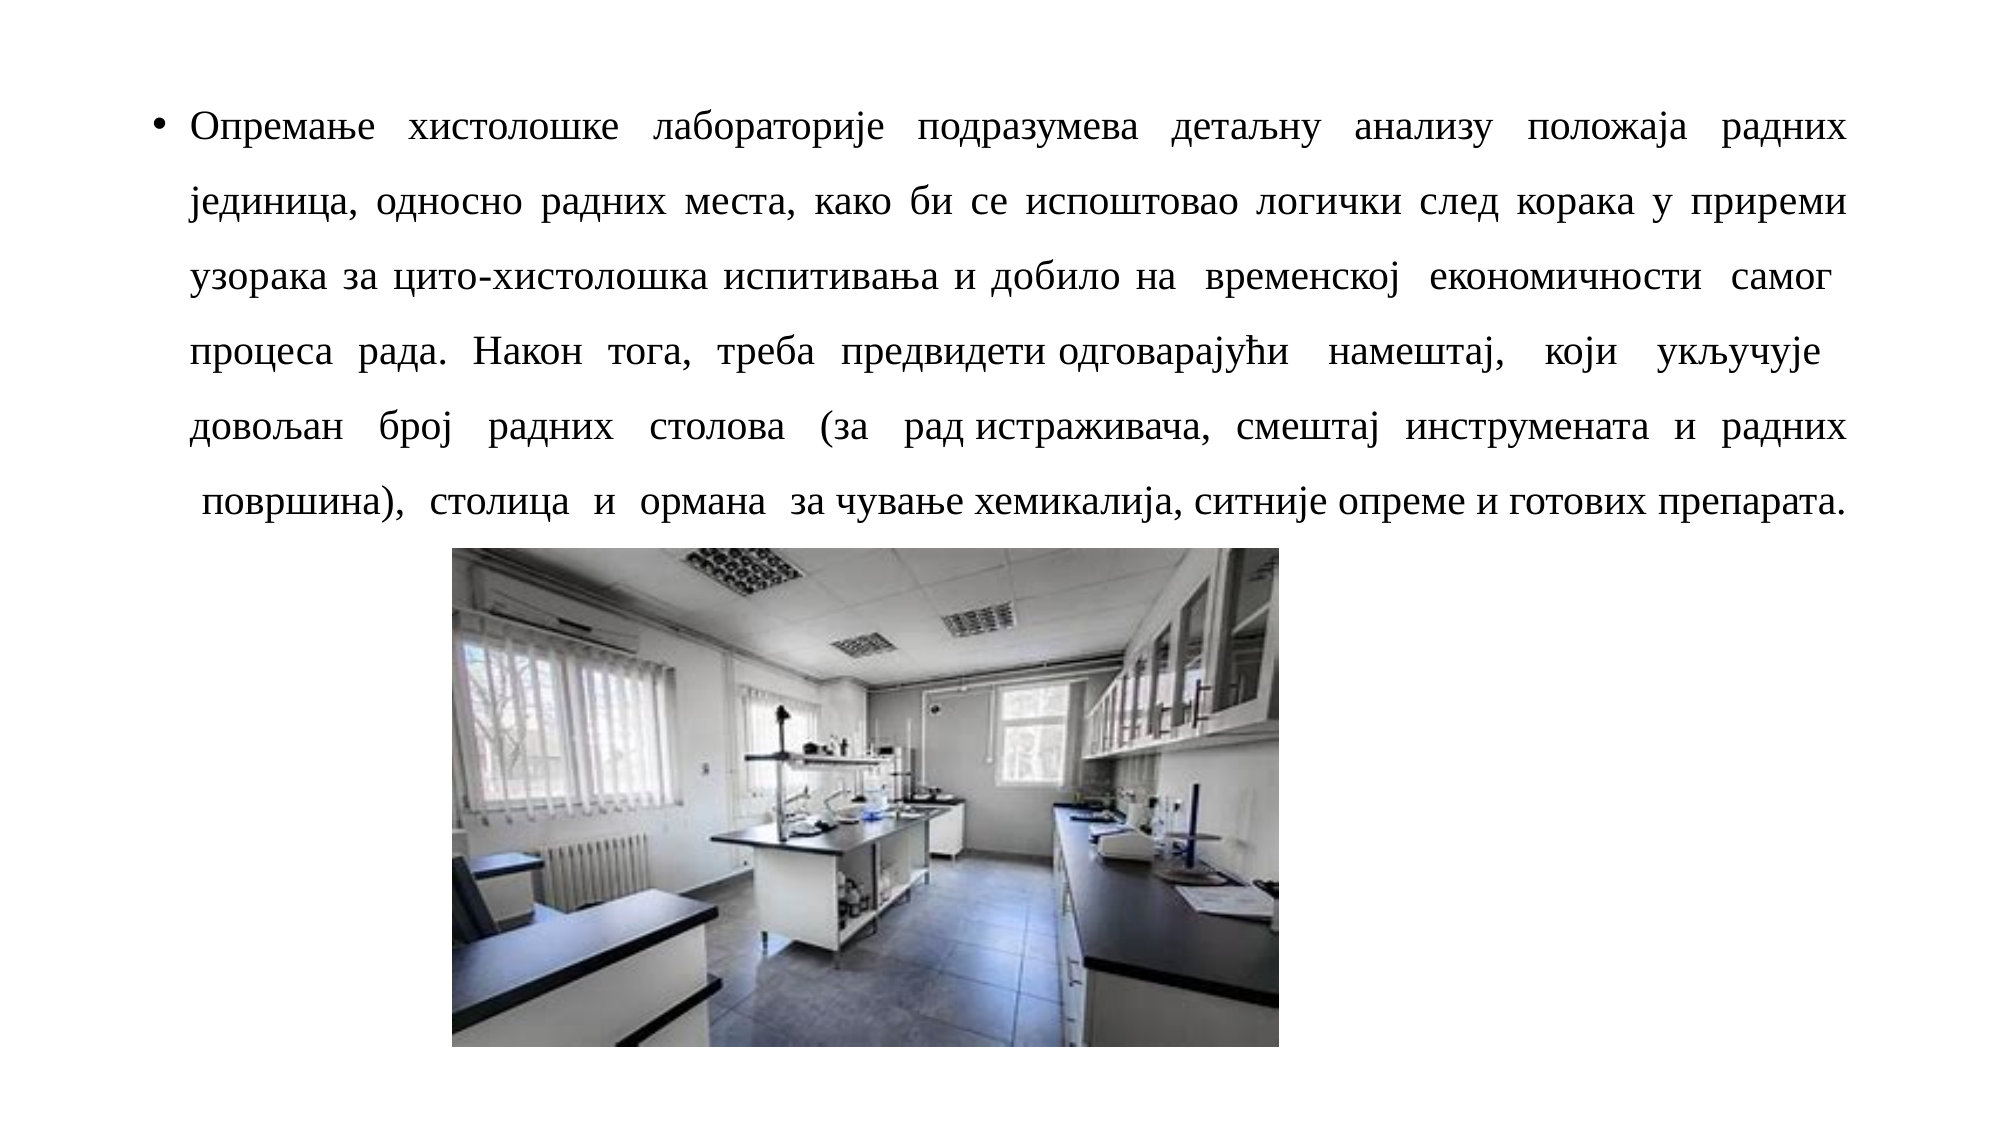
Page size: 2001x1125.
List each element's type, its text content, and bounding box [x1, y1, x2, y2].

list Опремање хистолошке лабораторије подразумева детаљну анализу положаја радних јединица, односно радних места, како би се испоштовао логички след корака у приреми узорака за цито-хистолошка испитивања и добило на временској економичности самог процеса рада. Након тога, треба предвидети одговарајући намештај, који укључује довољан број радних столова (за рад истраживача, смештај инструмената и радних површина), столица и ормана за чување хемикалија, ситније опреме и готових препарата. [137, 65, 1863, 1014]
picture [452, 548, 1279, 1048]
